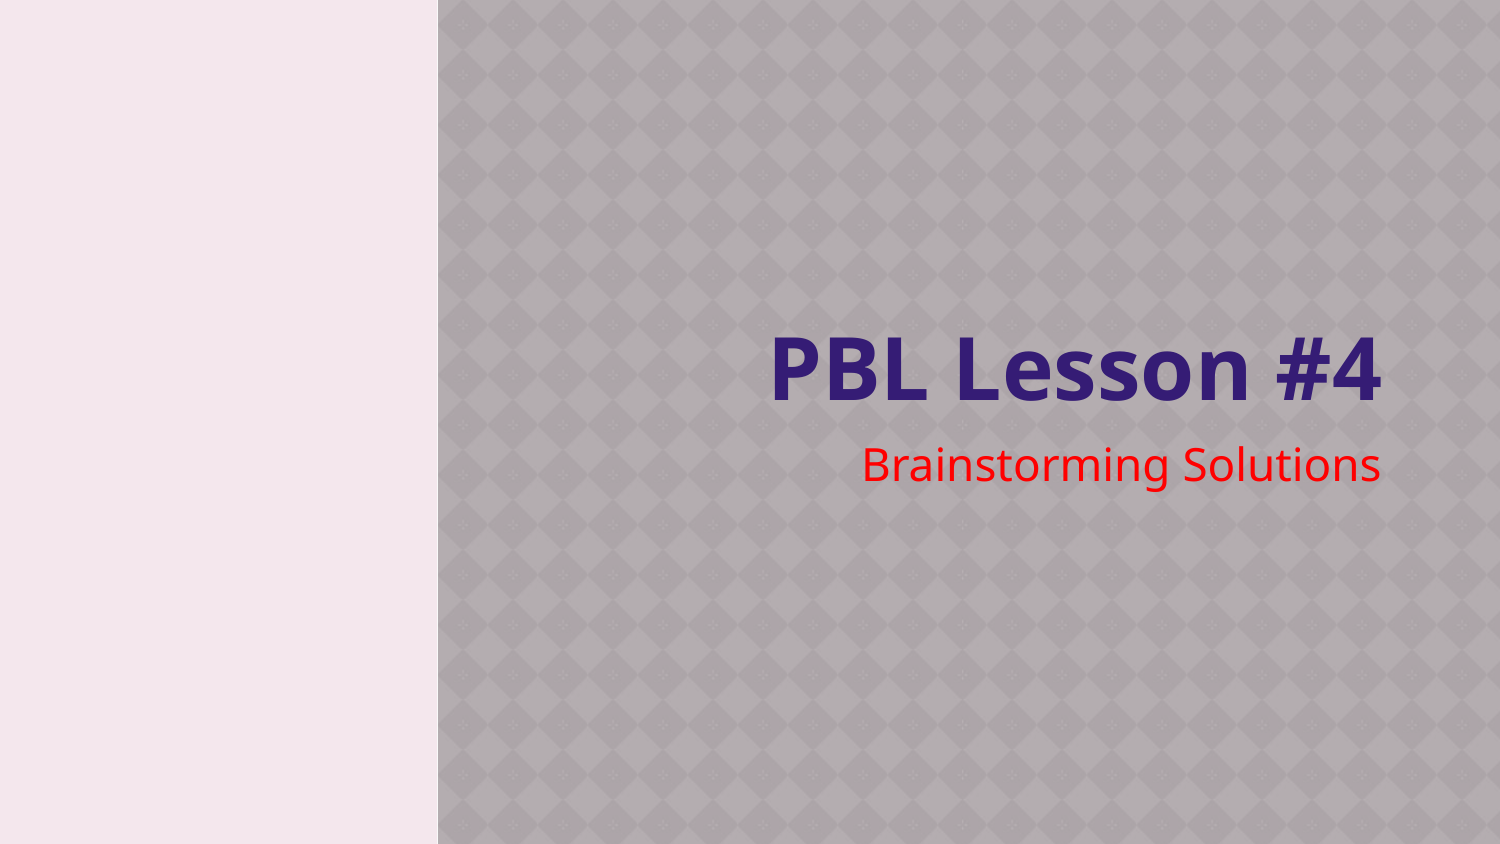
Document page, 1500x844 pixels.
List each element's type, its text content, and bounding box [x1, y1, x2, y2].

title PBL Lesson #4 [552, 65, 1390, 419]
subtitle Brainstorming Solutions [550, 435, 1390, 571]
